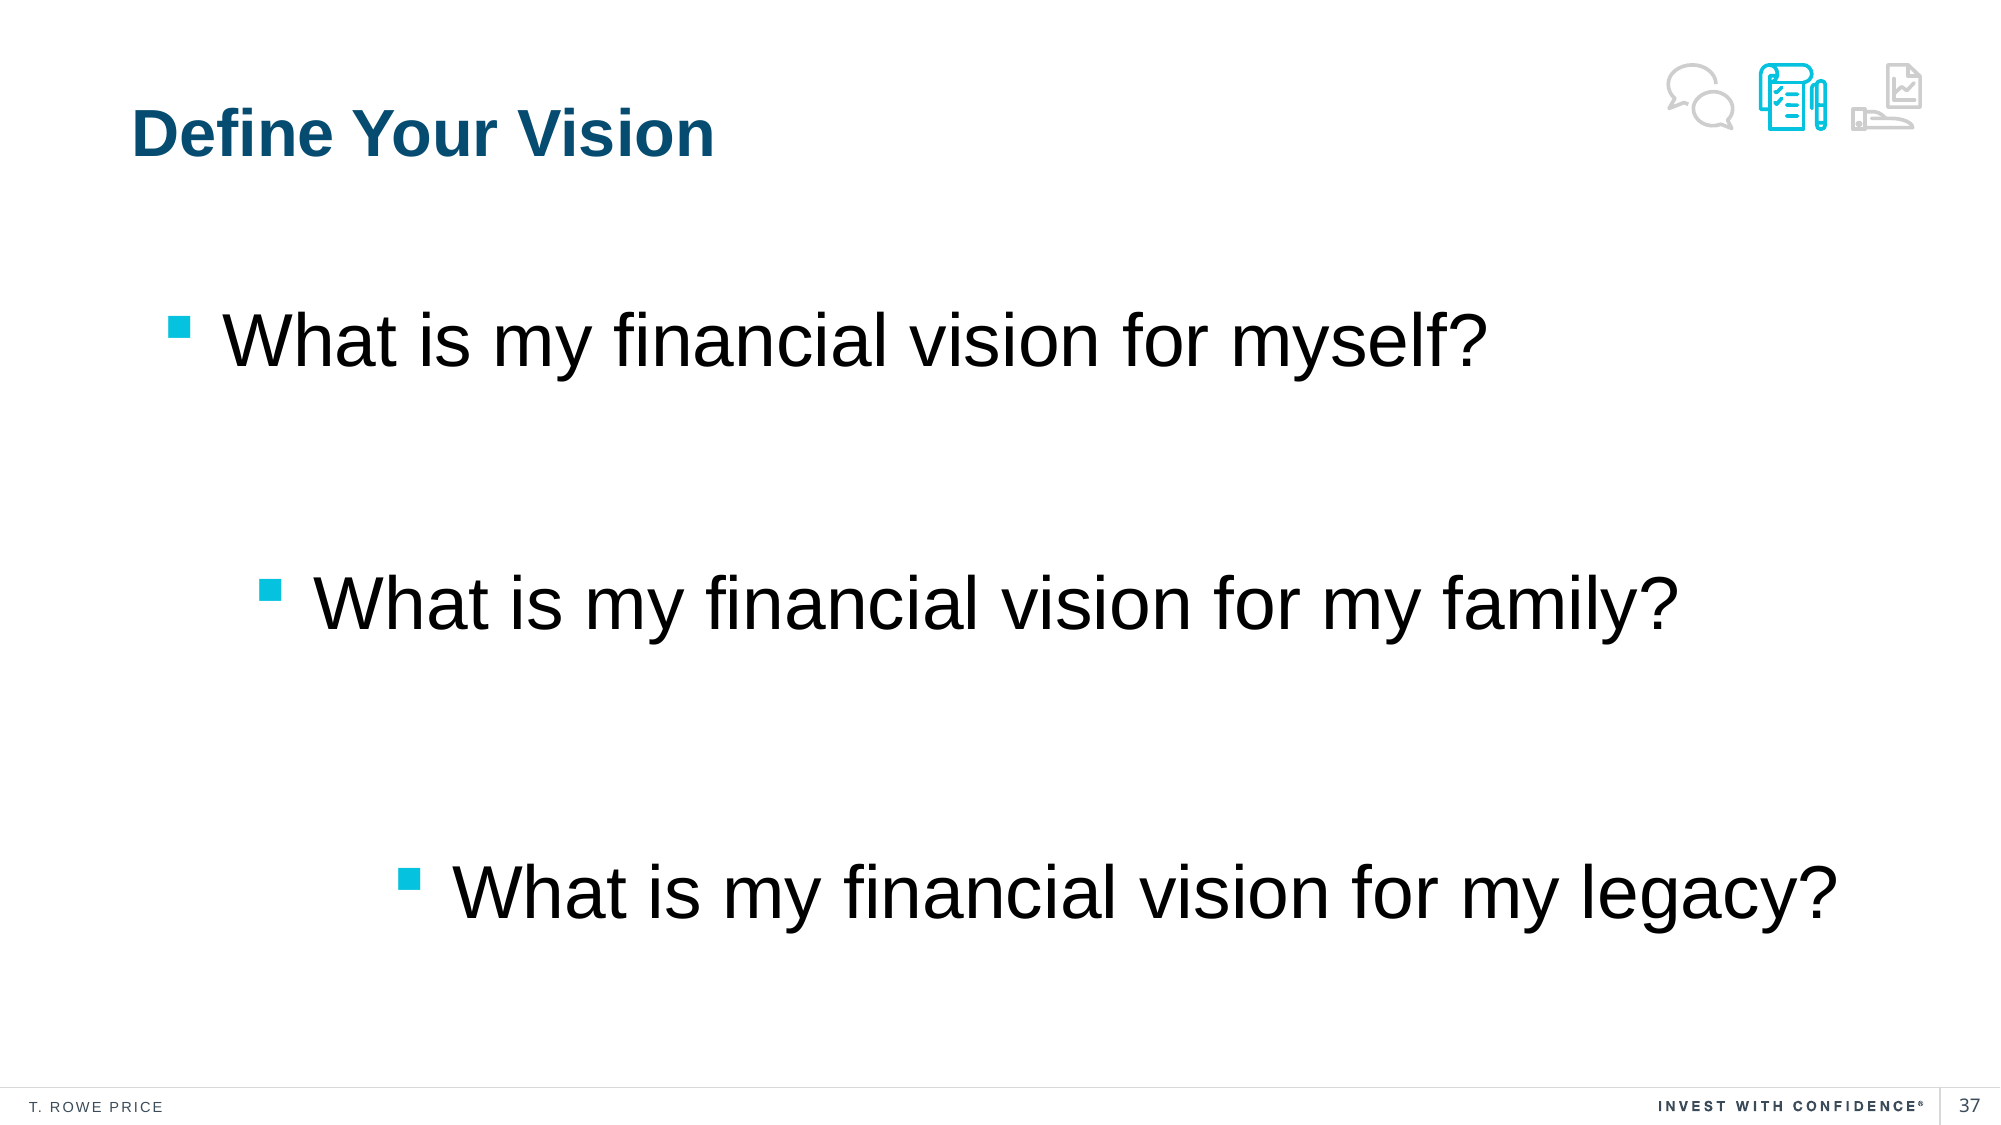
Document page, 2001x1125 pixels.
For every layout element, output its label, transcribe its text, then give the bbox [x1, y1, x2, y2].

text_box What is my financial vision for myself? [162, 291, 1567, 382]
text_box What is my financial vision for my family? [253, 554, 1847, 645]
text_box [1667, 64, 1921, 130]
text_box What is my financial vision for my legacy? [392, 843, 1921, 934]
title Define Your Vision [131, 48, 1869, 171]
